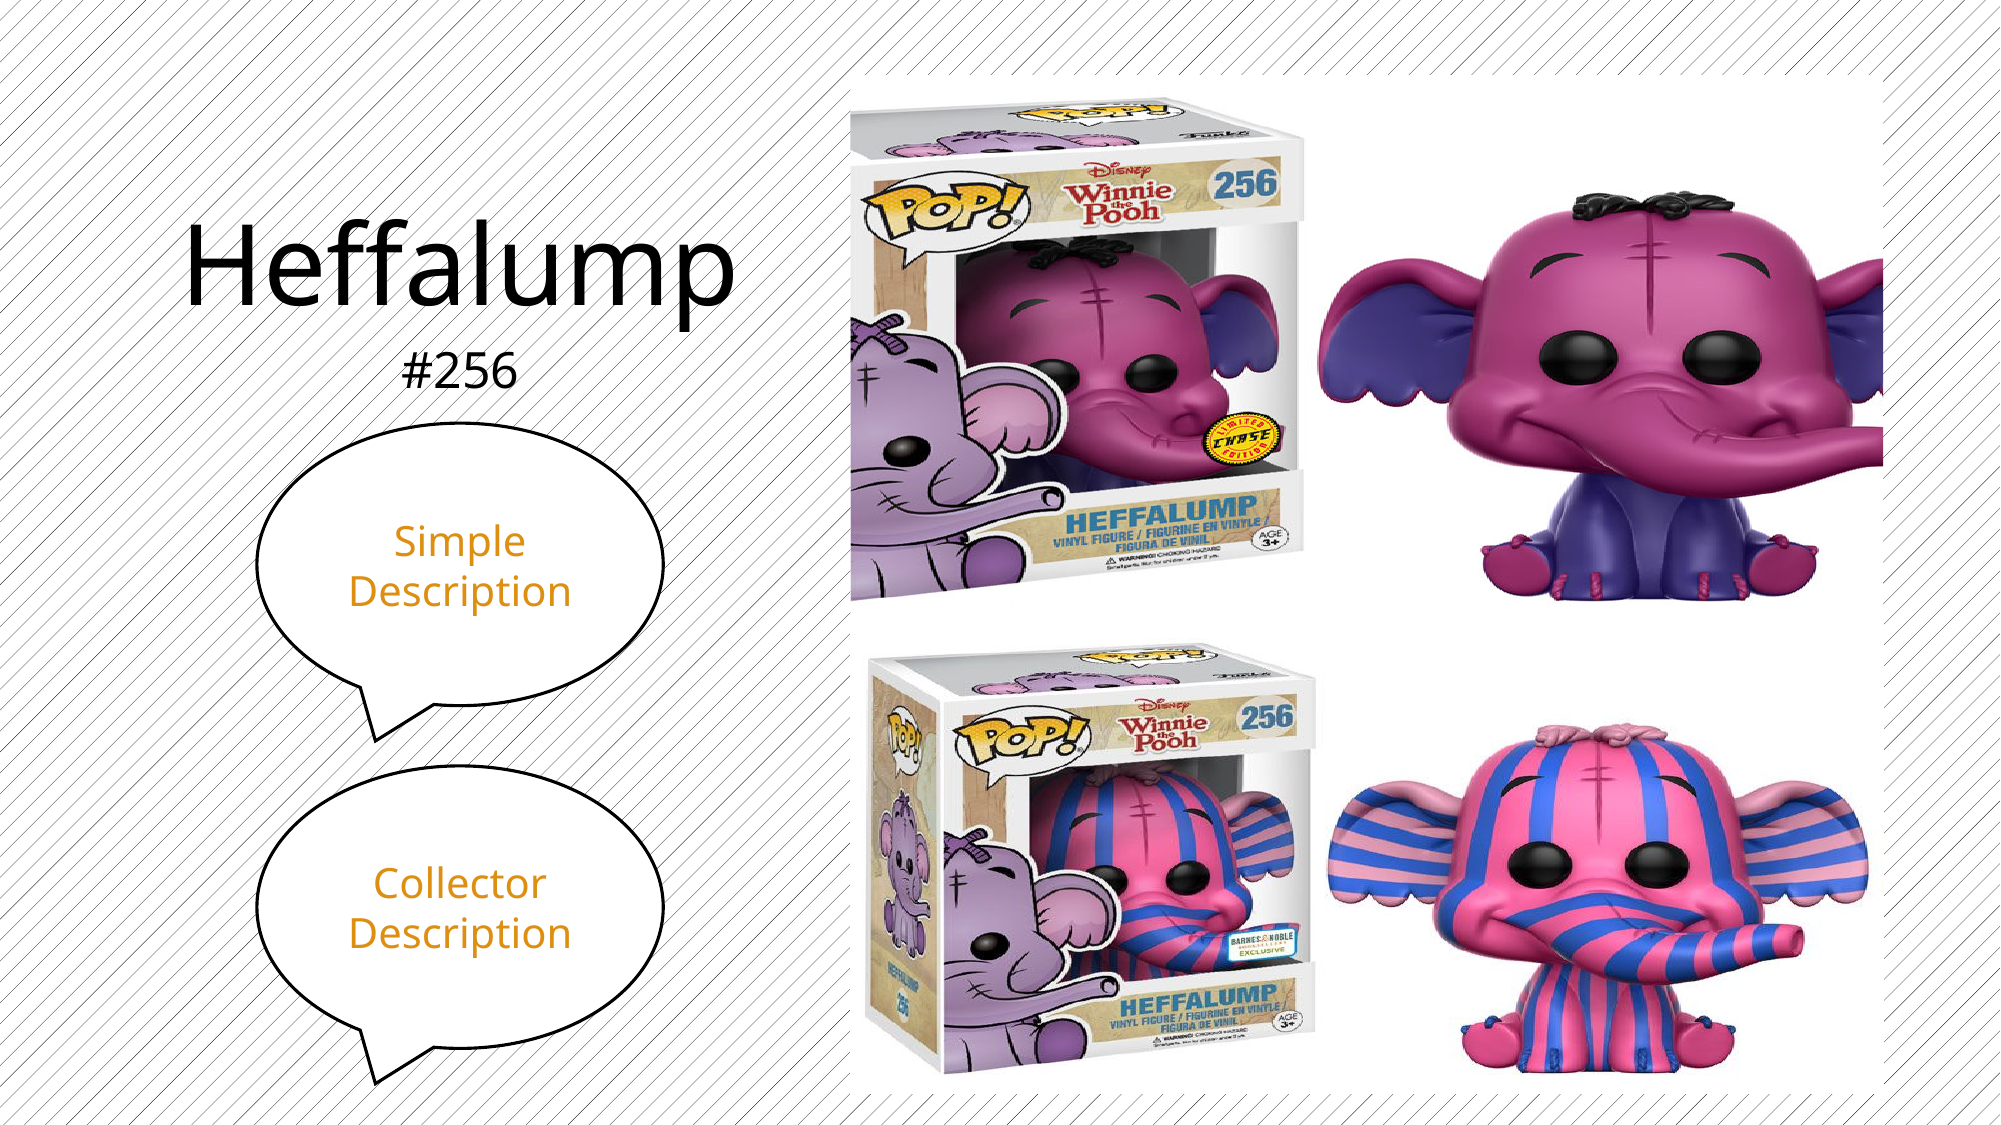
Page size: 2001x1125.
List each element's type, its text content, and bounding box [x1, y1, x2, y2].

list #256 [137, 337, 783, 963]
text_box Collector Description [255, 764, 665, 1086]
title Heffalump [137, 75, 783, 337]
text_box Simple Description [255, 422, 665, 743]
picture [850, 74, 1884, 1094]
